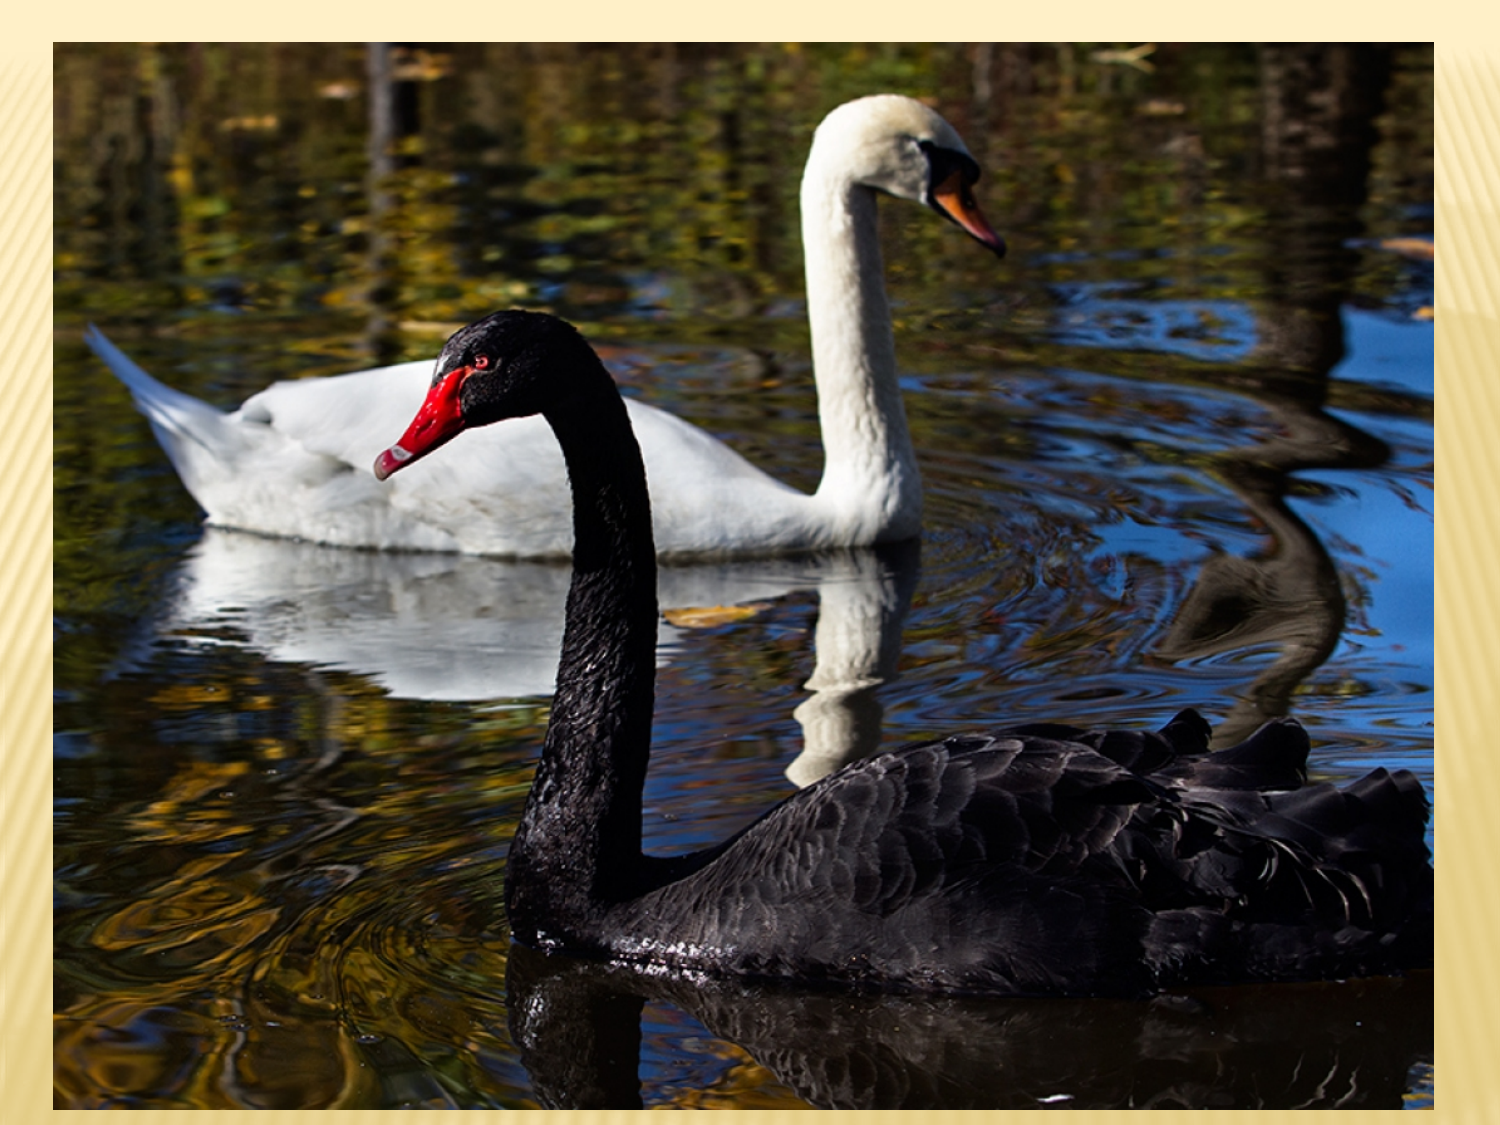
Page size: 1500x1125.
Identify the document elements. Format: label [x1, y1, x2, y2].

picture [52, 42, 1435, 1110]
